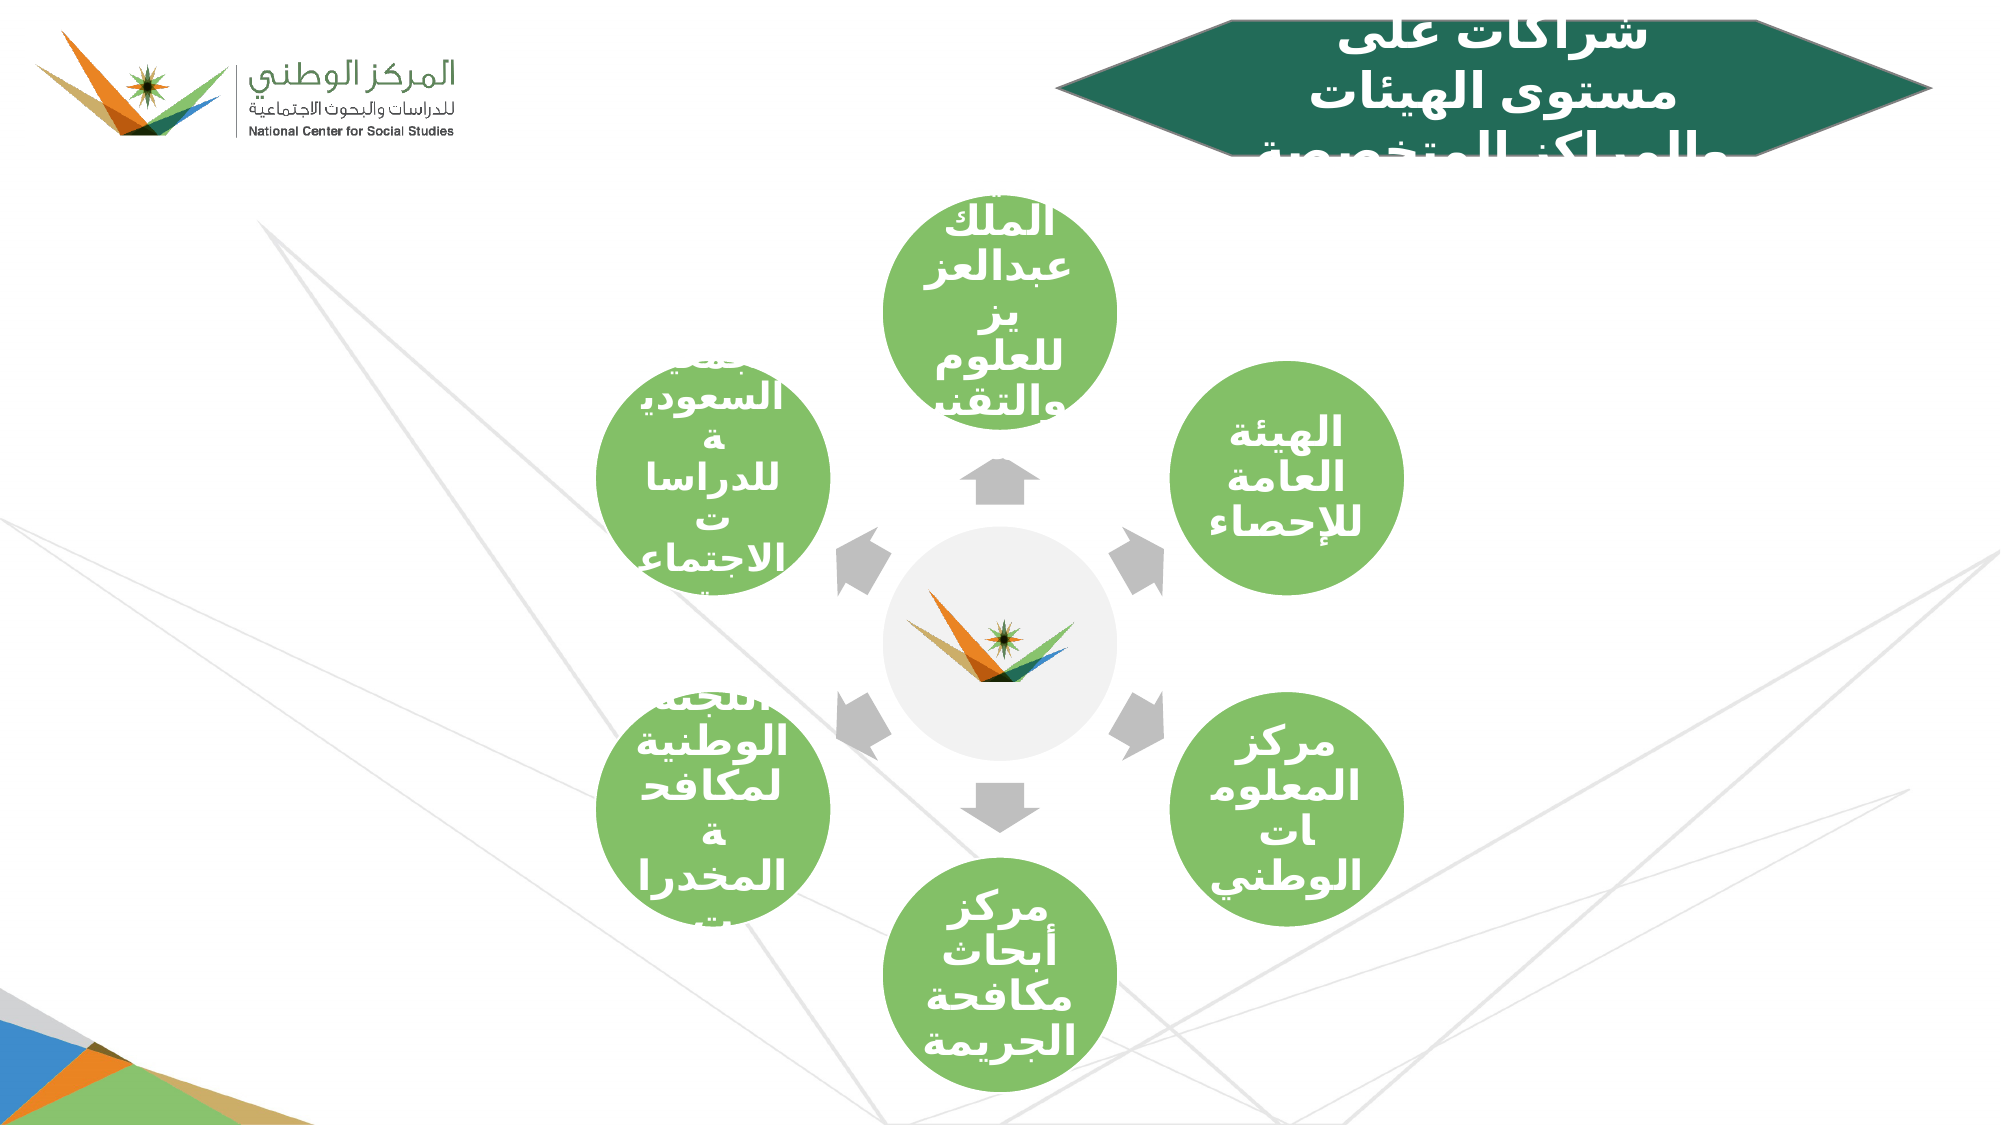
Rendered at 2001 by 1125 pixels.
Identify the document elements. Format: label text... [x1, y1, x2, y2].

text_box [1116, 521, 1168, 602]
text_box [1168, 691, 1406, 928]
text_box شراكات على مستوى الهيئات والمراكز المتخصصة [1054, 19, 1934, 157]
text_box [594, 691, 832, 928]
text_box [1116, 685, 1168, 766]
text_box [881, 194, 1119, 431]
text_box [832, 521, 883, 602]
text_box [881, 856, 1119, 1094]
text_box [1168, 359, 1406, 597]
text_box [959, 782, 1041, 833]
picture [0, 0, 2001, 1125]
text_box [832, 685, 883, 766]
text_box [959, 454, 1041, 505]
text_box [594, 359, 832, 597]
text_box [881, 525, 1119, 762]
